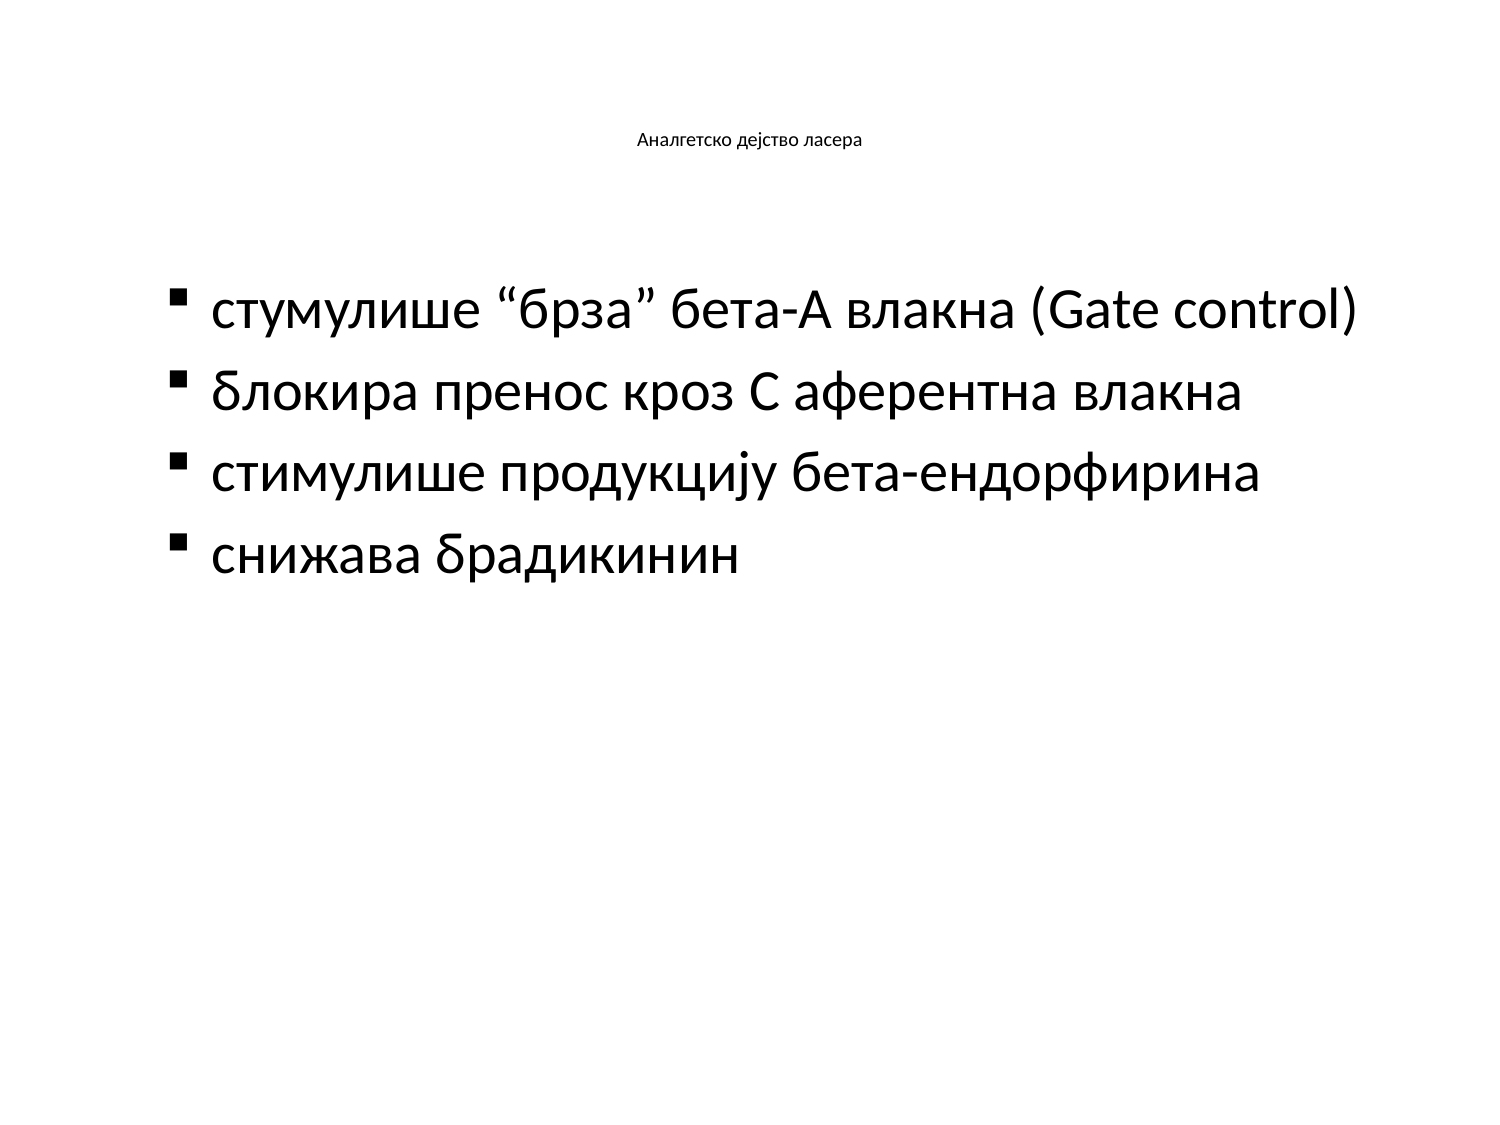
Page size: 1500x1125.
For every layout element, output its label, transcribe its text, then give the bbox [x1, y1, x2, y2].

list стумулише “брза” бета-А влакна (Gate control) блокира пренос кроз C аферентна влакна стимулише продукцију бета-ендорфирина снижава брадикинин [75, 262, 1425, 1005]
title Аналгетско дејство ласера [75, 45, 1425, 233]
